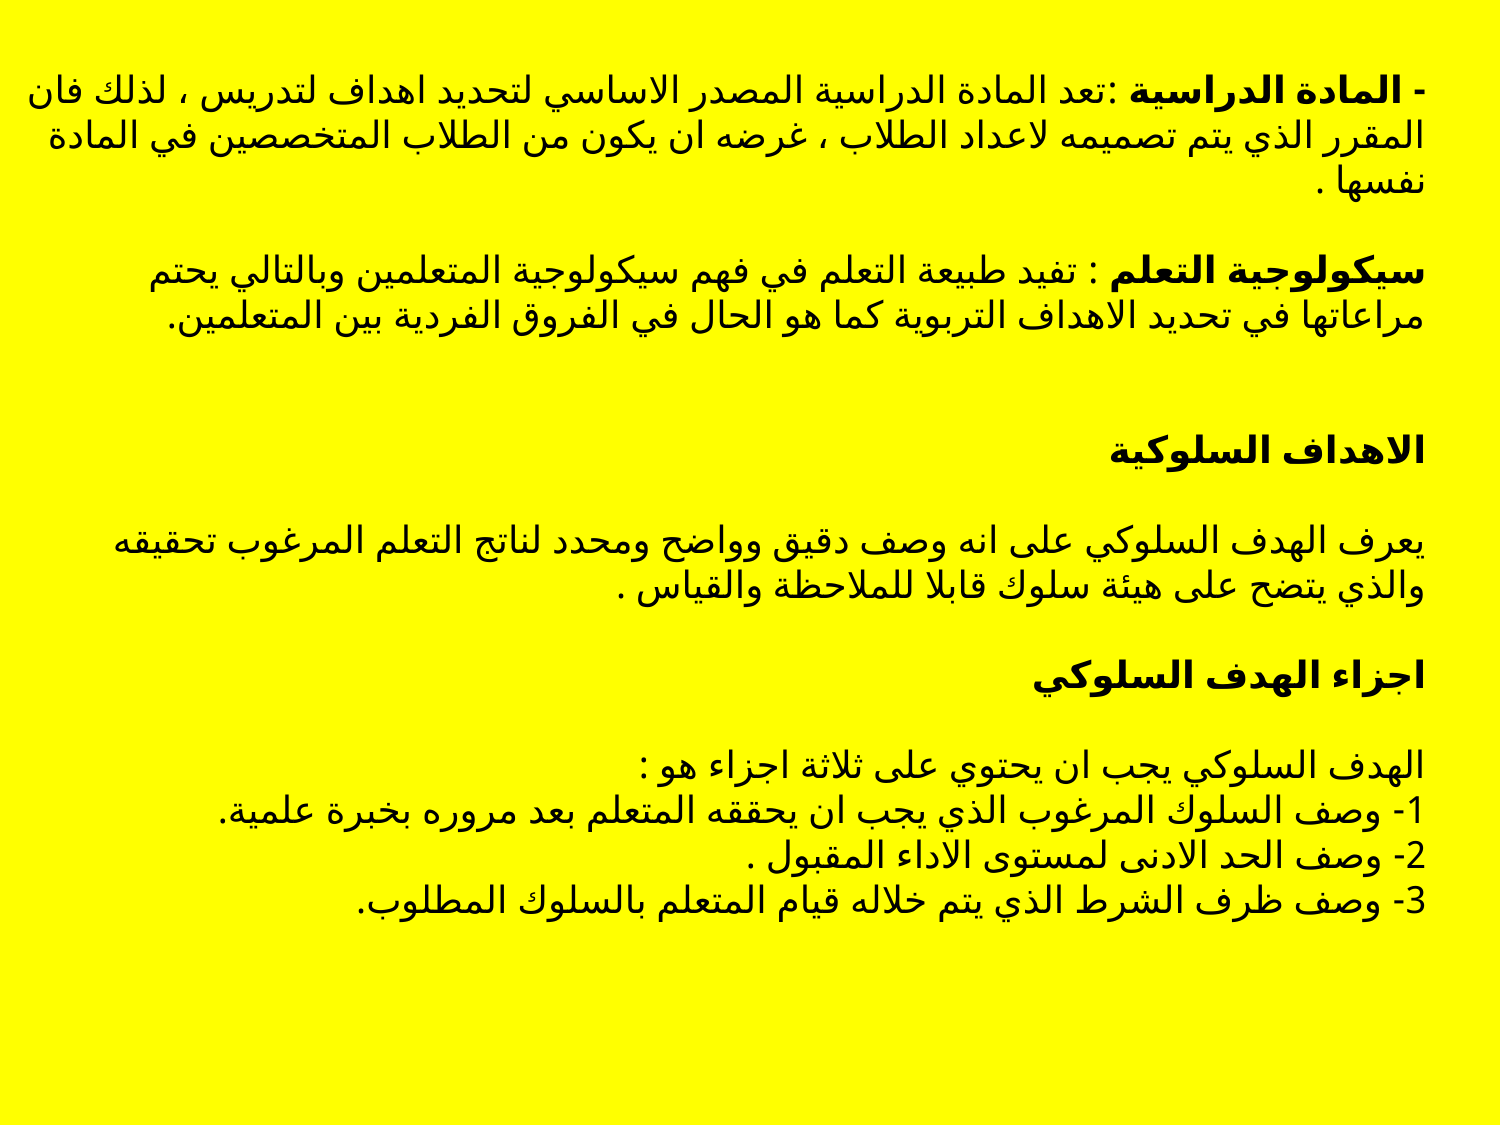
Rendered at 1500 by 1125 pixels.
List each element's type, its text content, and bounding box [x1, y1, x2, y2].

text_box - المادة الدراسية :تعد المادة الدراسية المصدر الاساسي لتحديد اهداف لتدريس ، لذلك فان المقرر الذي يتم تصميمه لاعداد الطلاب ، غرضه ان يكون من الطلاب المتخصصين في المادة نفسها . سيكولوجية التعلم : تفيد طبيعة التعلم في فهم سيكولوجية المتعلمين وبالتالي يحتم مراعاتها في تحديد الاهداف التربوية كما هو الحال في الفروق الفردية بين المتعلمين. الاهداف السلوكية يعرف الهدف السلوكي على انه وصف دقيق وواضح ومحدد لناتج التعلم المرغوب تحقيقه والذي يتضح على هيئة سلوك قابلا للملاحظة والقياس . اجزاء الهدف السلوكي الهدف السلوكي يجب ان يحتوي على ثلاثة اجزاء هو : 1- وصف السلوك المرغوب الذي يجب ان يحققه المتعلم بعد مروره بخبرة علمية. 2- وصف الحد الادنى لمستوى الاداء المقبول . 3- وصف ظرف الشرط الذي يتم خلاله قيام المتعلم بالسلوك المطلوب. [0, 58, 1442, 1019]
